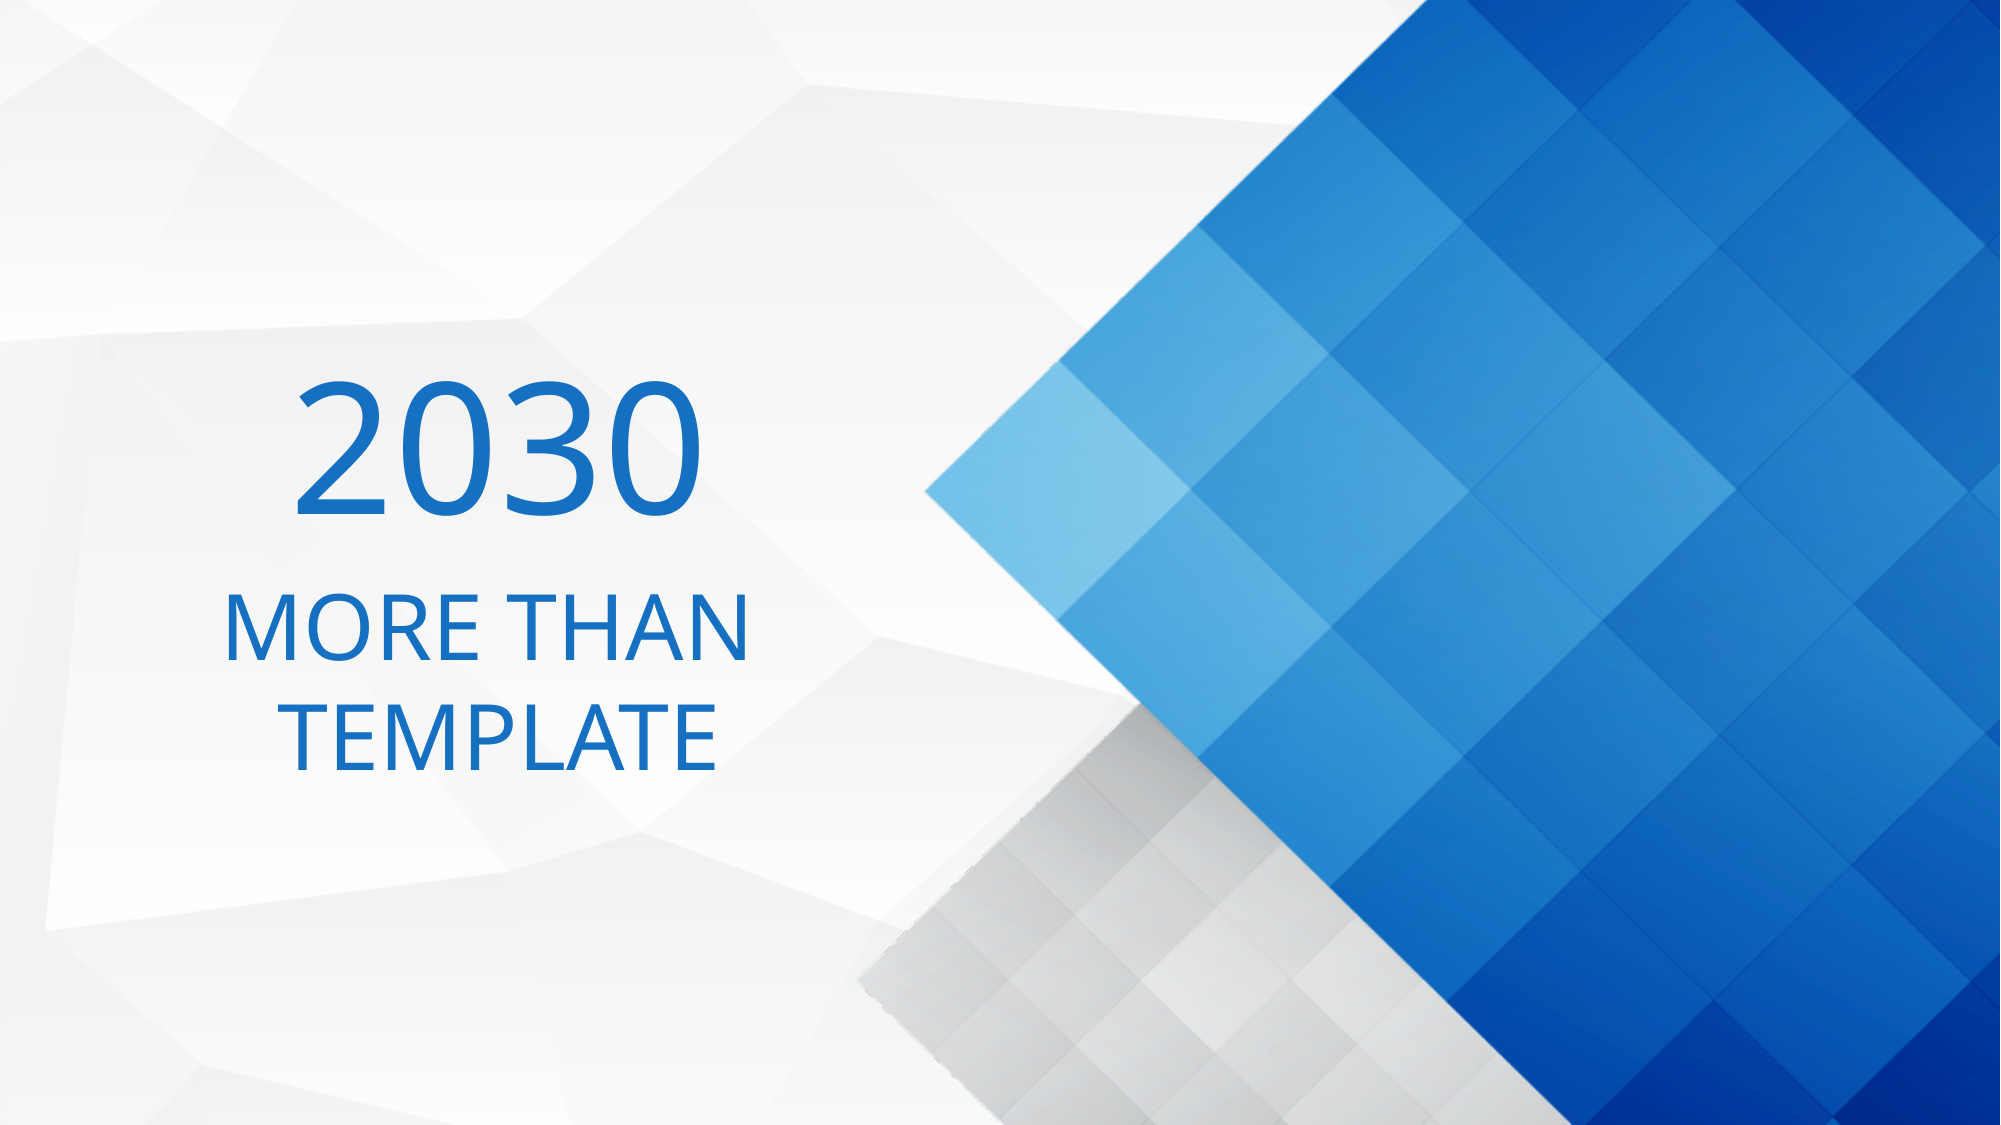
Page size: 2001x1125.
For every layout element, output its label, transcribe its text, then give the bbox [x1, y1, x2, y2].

text_box MORE THAN TEMPLATE [70, 560, 929, 796]
picture [0, 0, 2000, 1125]
text_box 2030 [112, 323, 886, 559]
